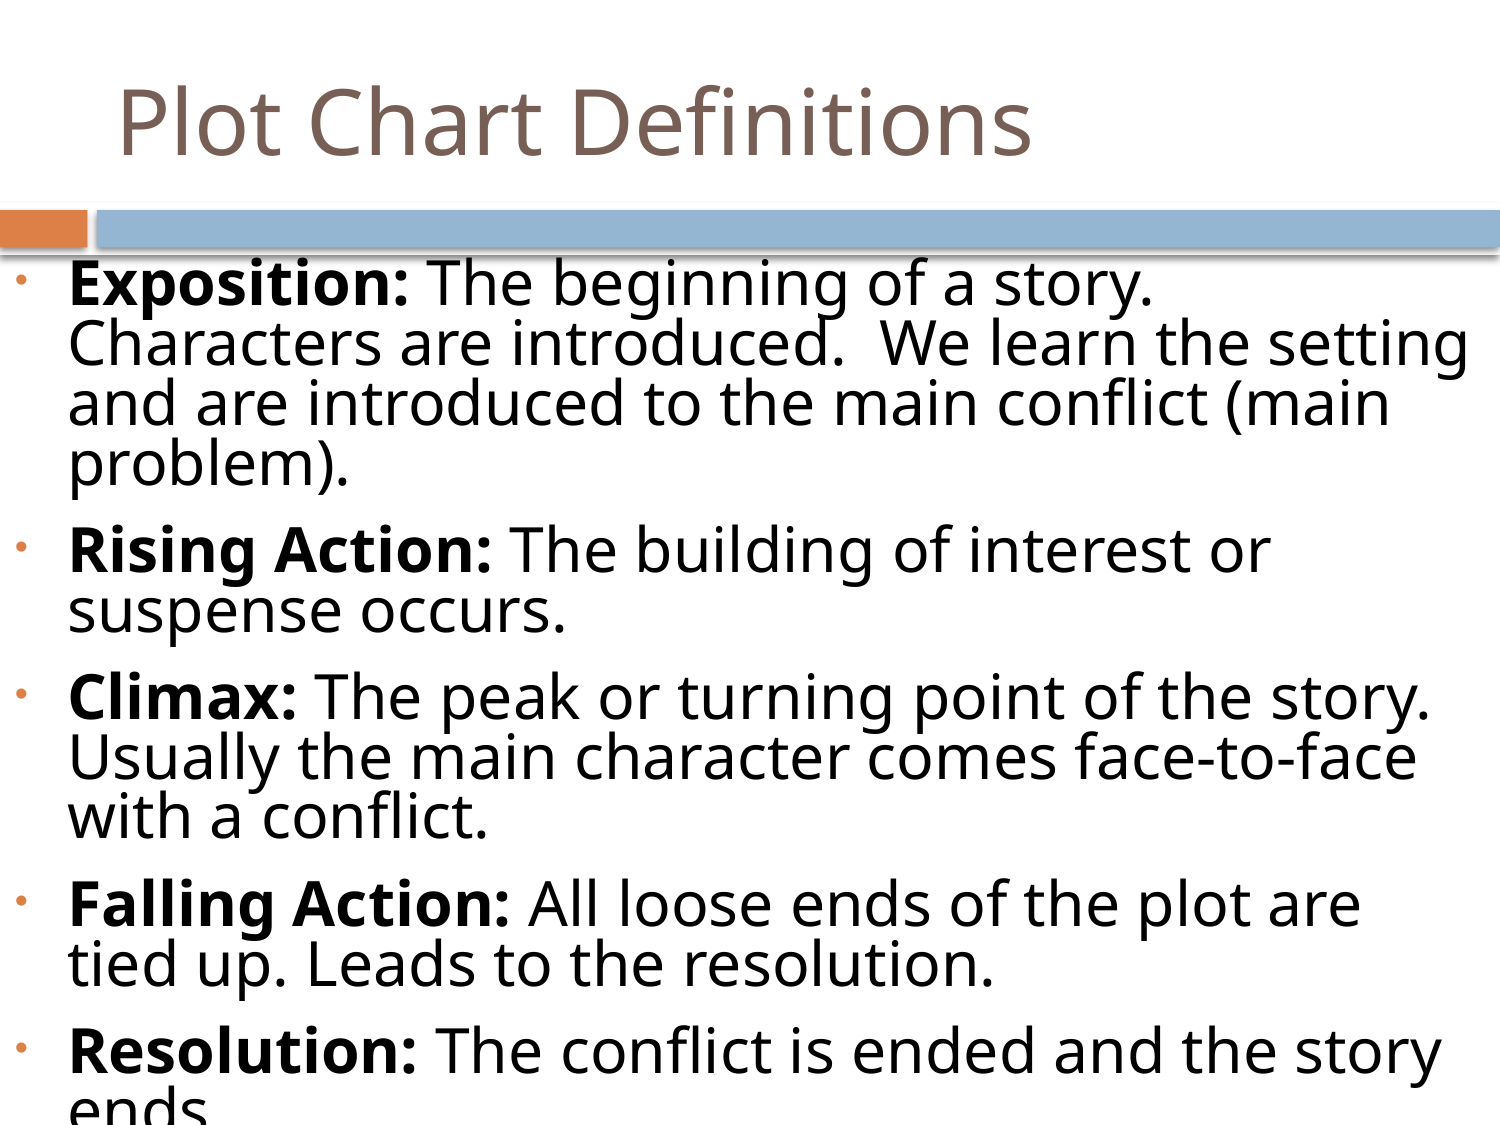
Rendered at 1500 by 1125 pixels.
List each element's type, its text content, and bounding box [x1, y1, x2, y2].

title Plot Chart Definitions [100, 37, 1438, 200]
list Exposition: The beginning of a story. Characters are introduced. We learn the setting and are introduced to the main conflict (main problem). Rising Action: The building of interest or suspense occurs. Climax: The peak or turning point of the story. Usually the main character comes face-to-face with a conflict. Falling Action: All loose ends of the plot are tied up. Leads to the resolution. Resolution: The conflict is ended and the story ends. [0, 249, 1500, 1091]
